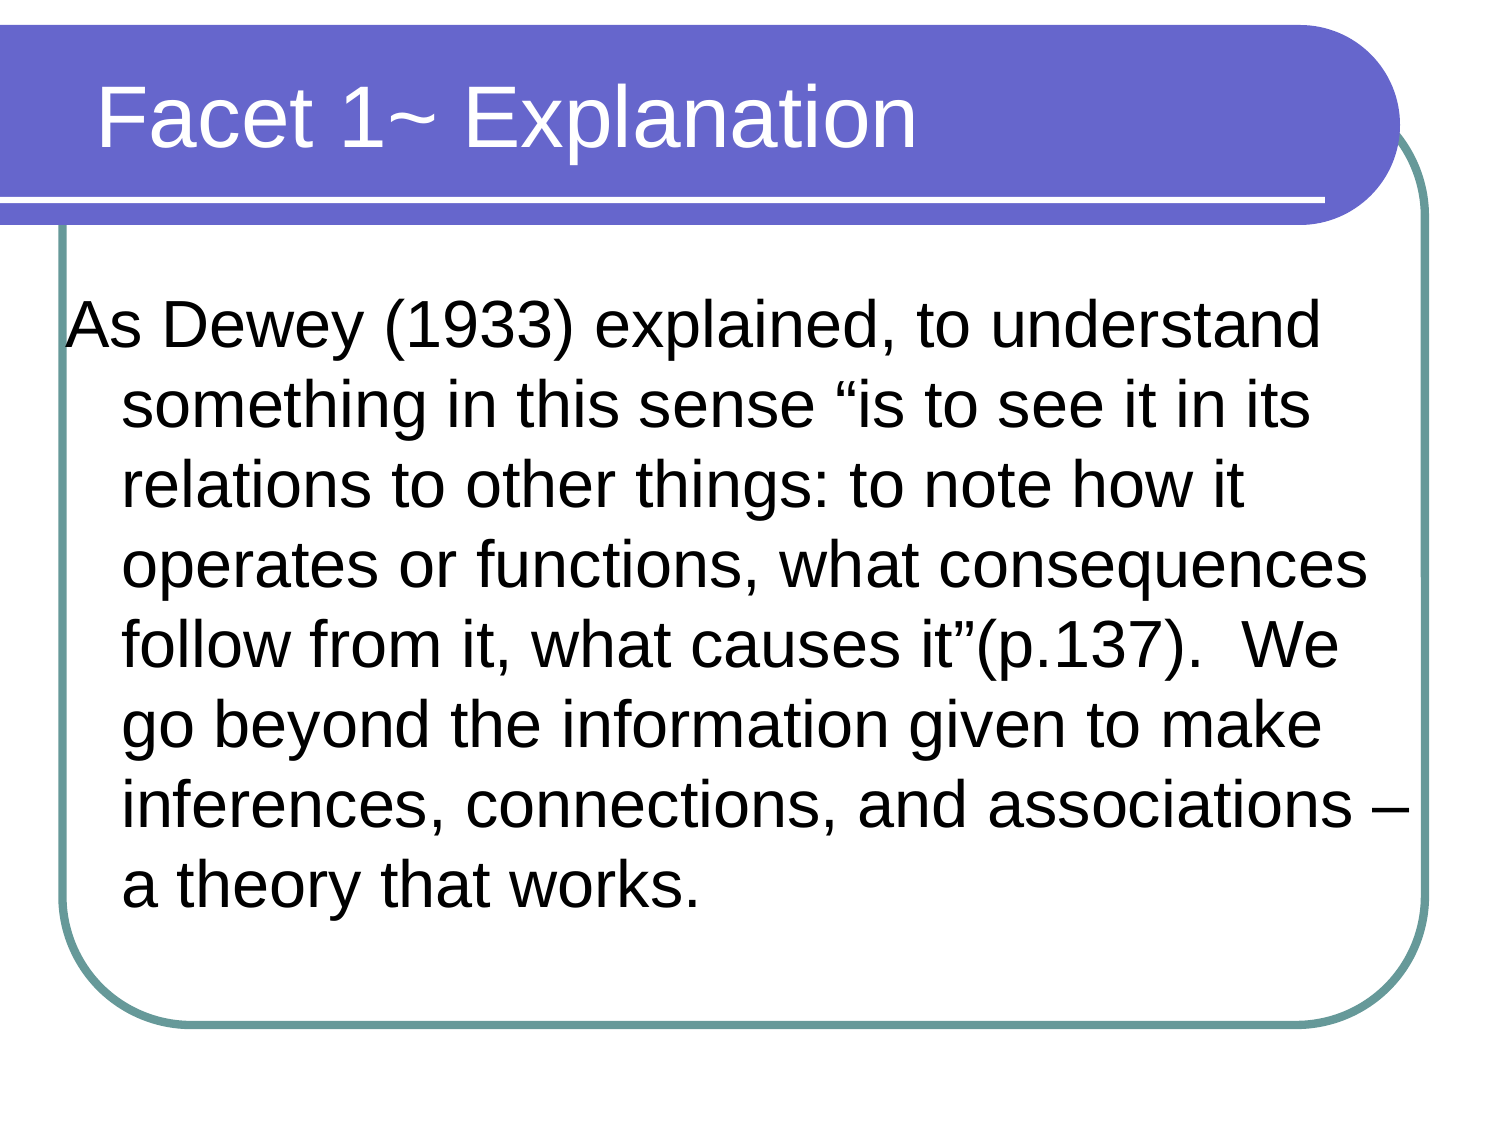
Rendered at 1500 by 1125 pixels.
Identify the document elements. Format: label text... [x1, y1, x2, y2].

title Facet 1~ Explanation [31, 37, 1348, 188]
list As Dewey (1933) explained, to understand something in this sense “is to see it in its relations to other things: to note how it operates or functions, what consequences follow from it, what causes it”(p.137). We go beyond the information given to make inferences, connections, and associations – a theory that works. [49, 199, 1438, 1026]
